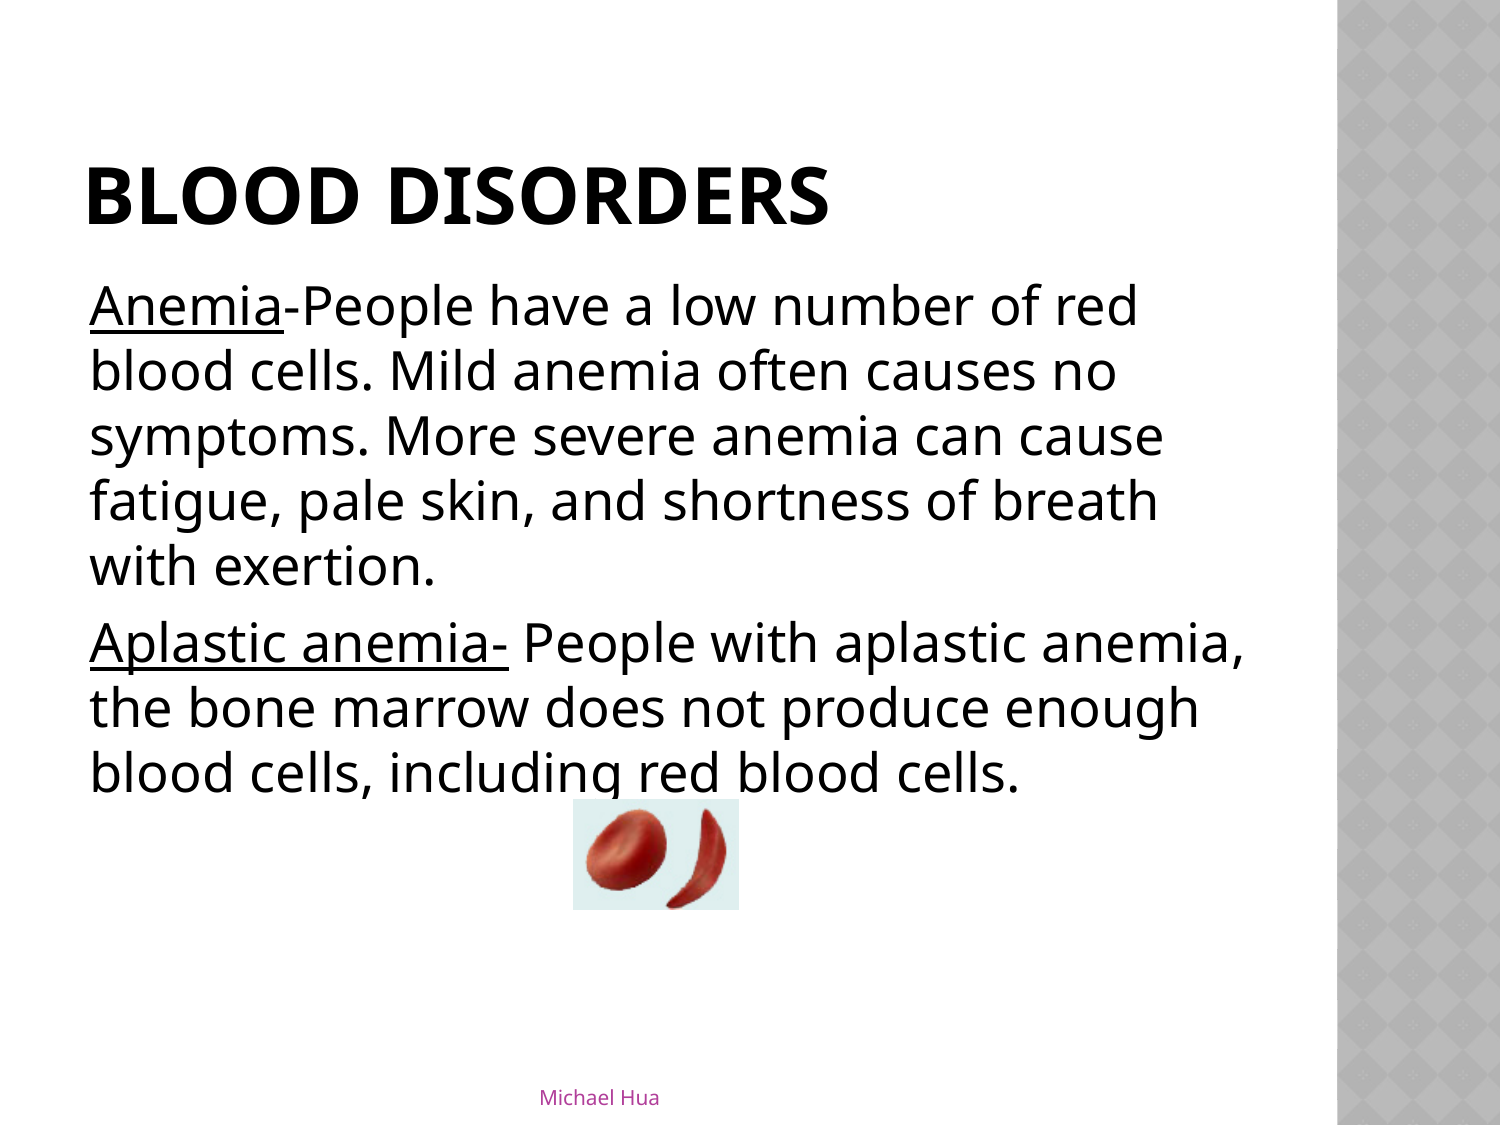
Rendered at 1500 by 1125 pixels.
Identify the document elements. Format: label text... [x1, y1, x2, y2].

list Anemia-People have a low number of red blood cells. Mild anemia often causes no symptoms. More severe anemia can cause fatigue, pale skin, and shortness of breath with exertion. Aplastic anemia- People with aplastic anemia, the bone marrow does not produce enough blood cells, including red blood cells. [75, 264, 1263, 1059]
title Blood Disorders [75, 52, 1263, 240]
footer Michael Hua [75, 1075, 675, 1114]
picture [572, 799, 740, 910]
